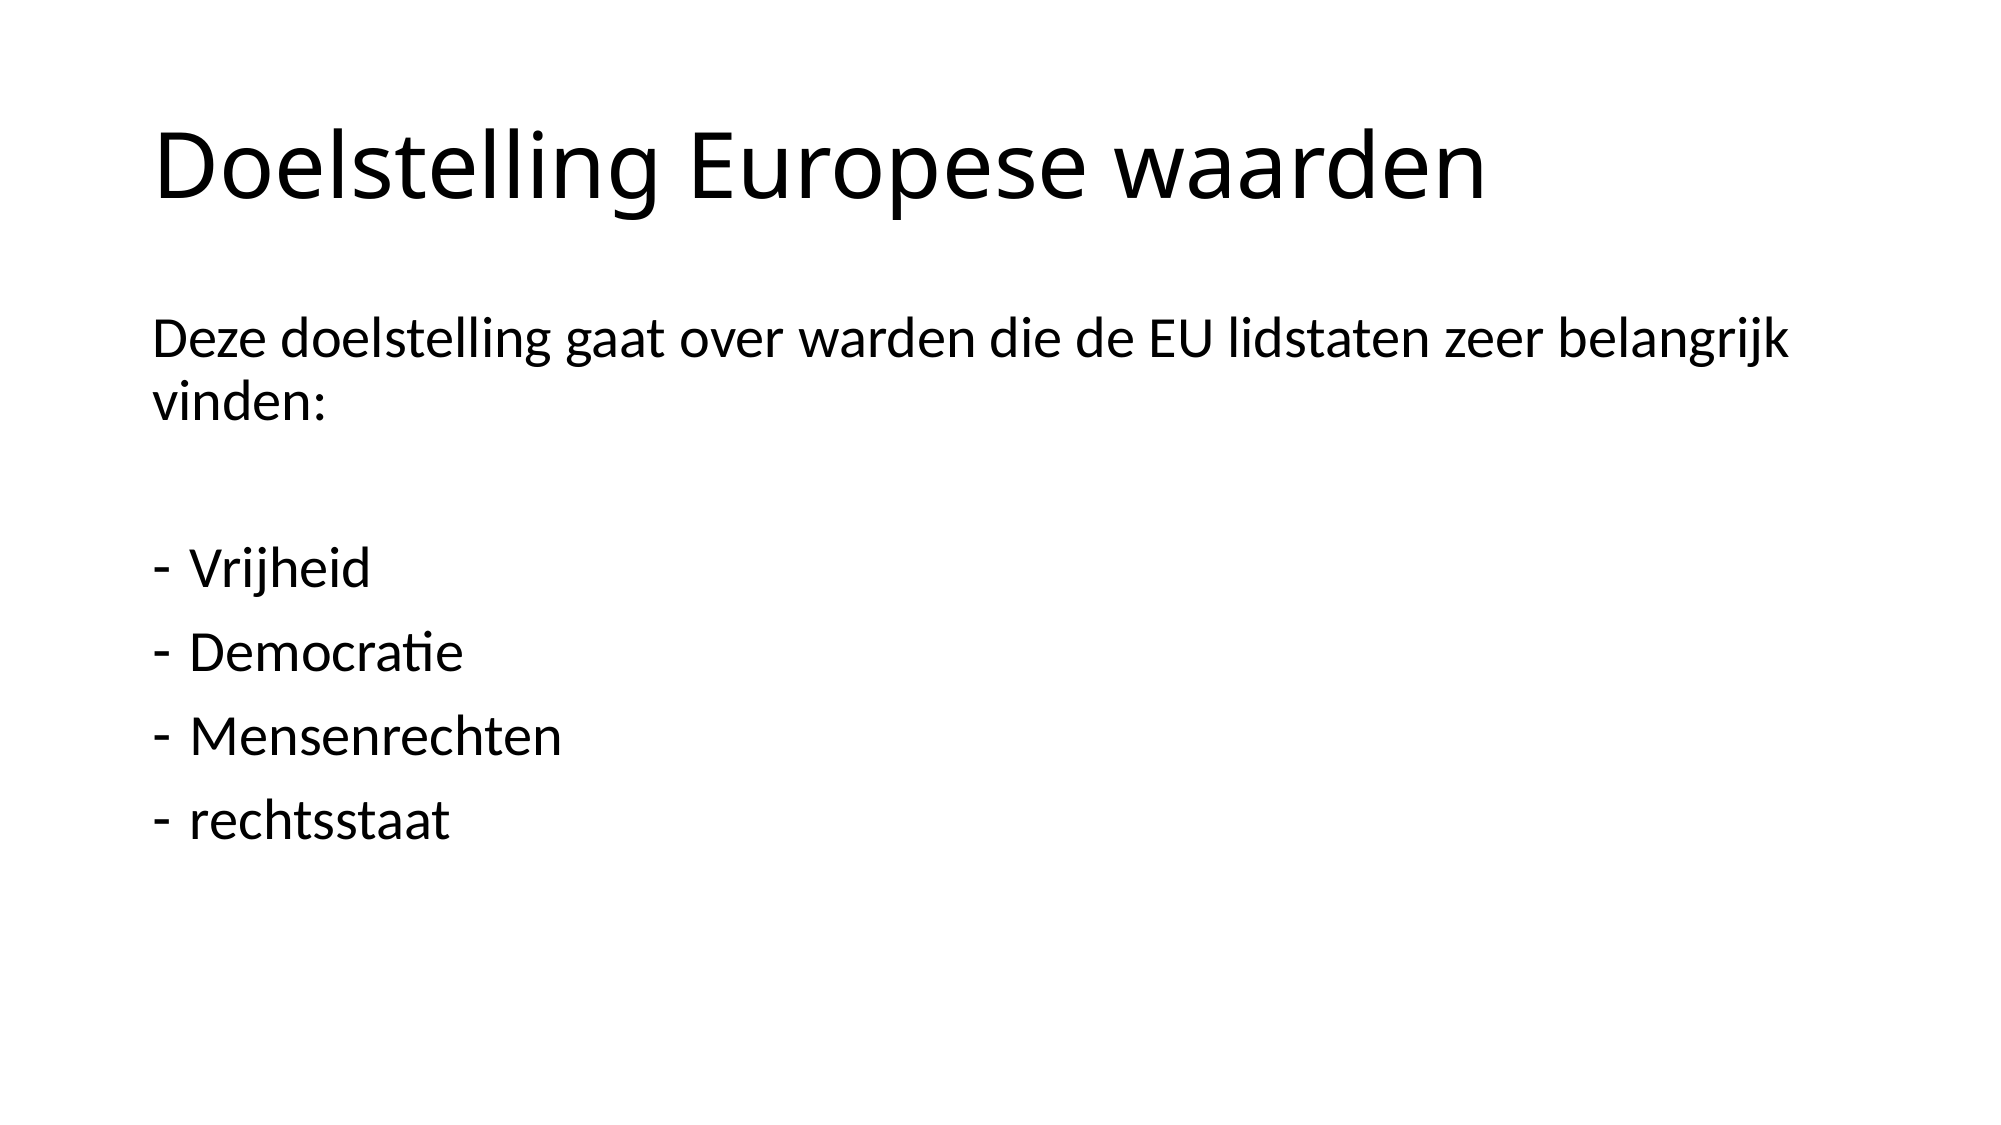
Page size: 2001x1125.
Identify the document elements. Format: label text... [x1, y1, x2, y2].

title Doelstelling Europese waarden [137, 59, 1863, 278]
list Deze doelstelling gaat over warden die de EU lidstaten zeer belangrijk vinden: Vrijheid Democratie Mensenrechten rechtsstaat [137, 299, 1863, 1014]
